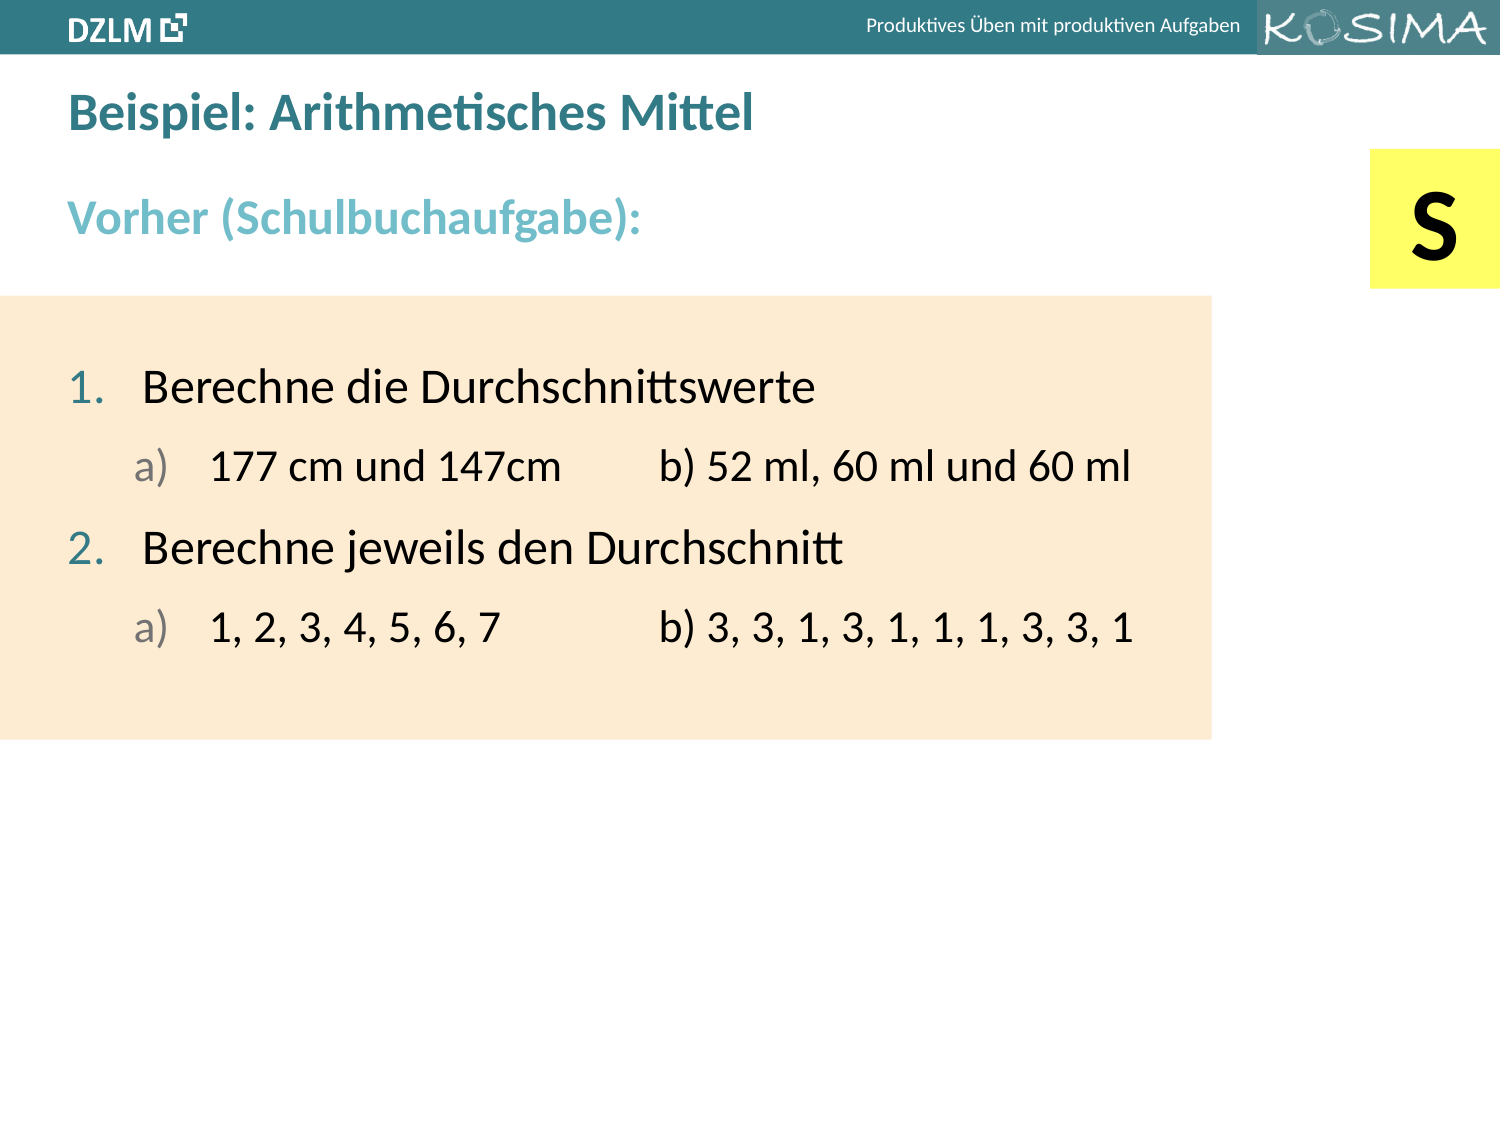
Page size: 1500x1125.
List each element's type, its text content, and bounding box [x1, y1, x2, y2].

list Vorher (Schulbuchaufgabe): Berechne die Durchschnittswerte 177 cm und 147cm b) 52 ml, 60 ml und 60 ml Berechne jeweils den Durchschnitt 1, 2, 3, 4, 5, 6, 7 b) 3, 3, 1, 3, 1, 1, 1, 3, 3, 1 [52, 184, 1306, 262]
text_box S [1370, 148, 1500, 289]
text_box [0, 295, 1212, 740]
text_box [53, 308, 1212, 693]
title Beispiel: Arithmetisches Mittel [53, 68, 1436, 149]
